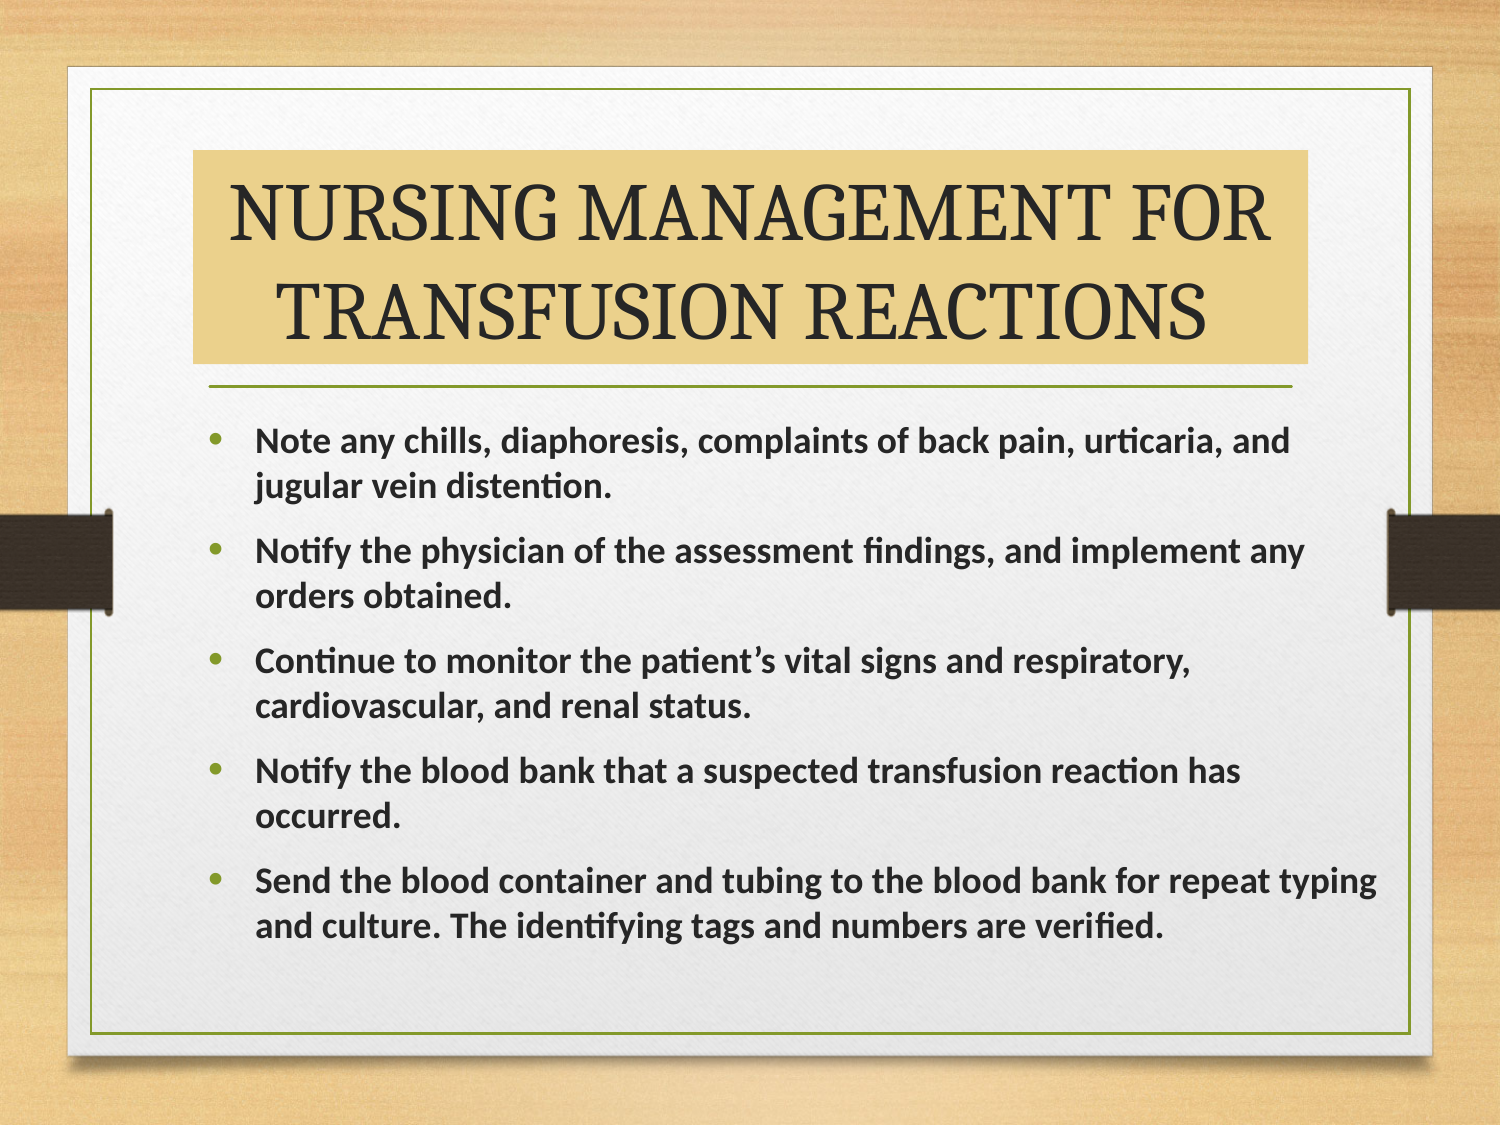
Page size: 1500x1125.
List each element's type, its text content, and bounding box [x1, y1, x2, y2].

list Note any chills, diaphoresis, complaints of back pain, urticaria, and jugular vein distention. Notify the physician of the assessment ﬁndings, and implement any orders obtained. Continue to monitor the patient’s vital signs and respiratory, cardiovascular, and renal status. Notify the blood bank that a suspected transfusion reaction has occurred. Send the blood container and tubing to the blood bank for repeat typing and culture. The identifying tags and numbers are veriﬁed. [193, 408, 1413, 974]
picture [0, 0, 1500, 1125]
title NURSING MANAGEMENT FOR TRANSFUSION REACTIONS [193, 150, 1309, 365]
